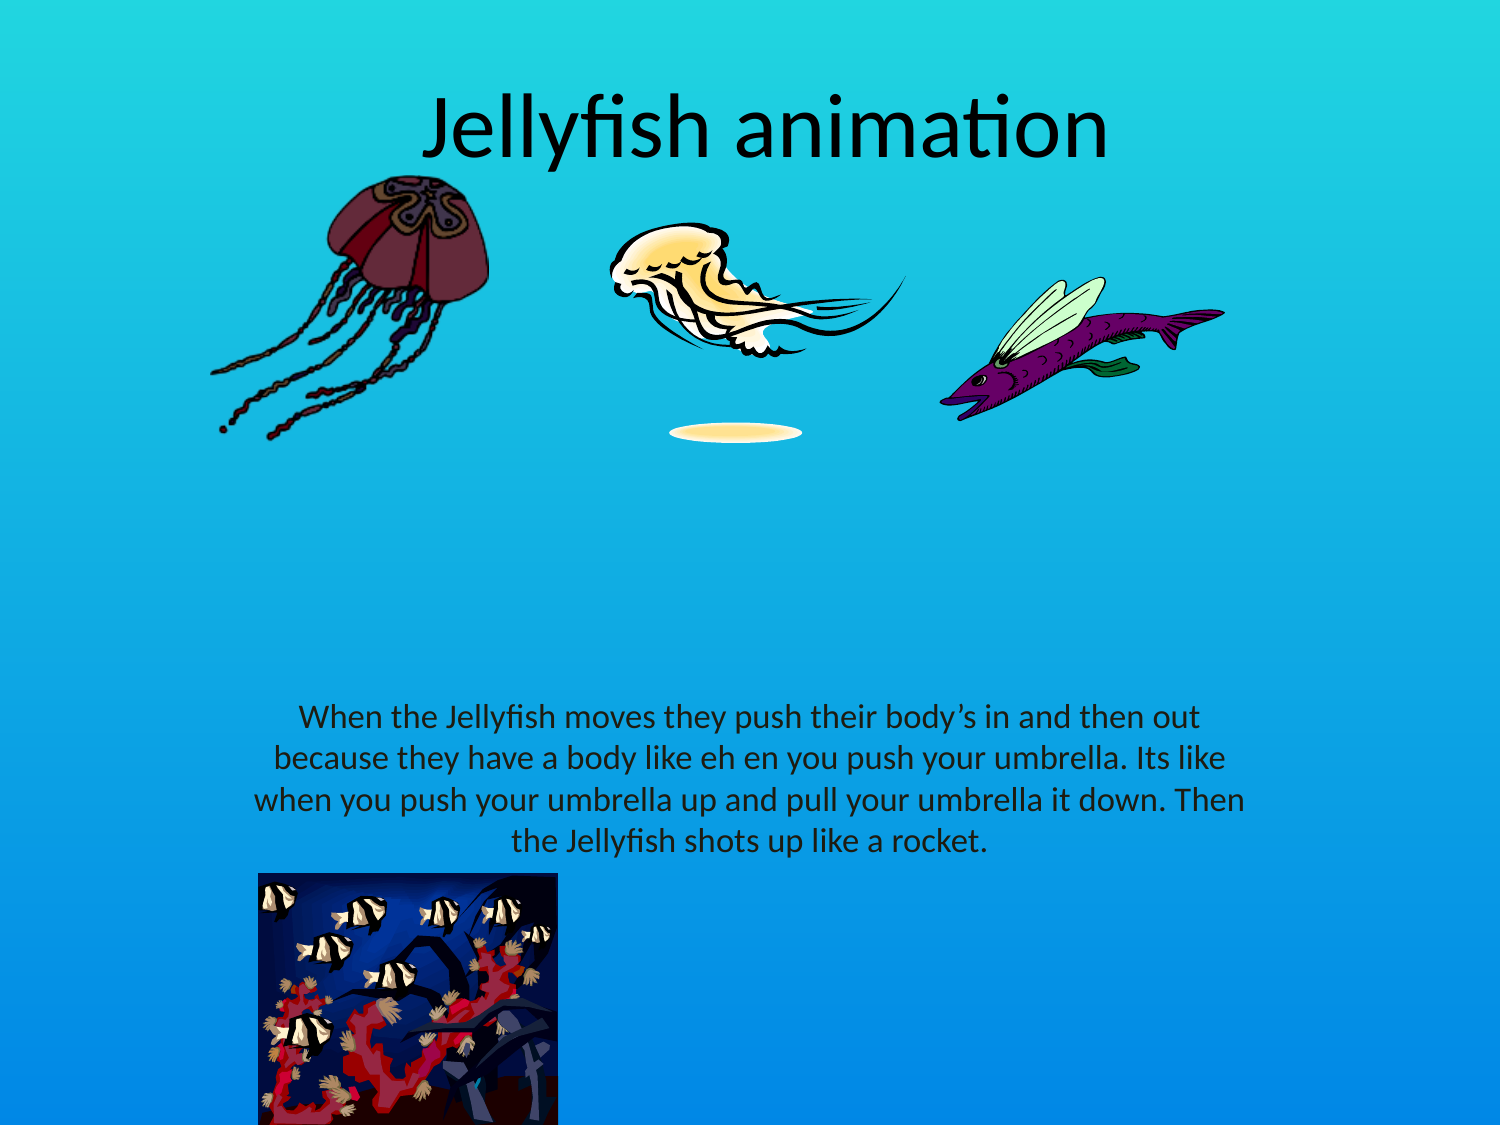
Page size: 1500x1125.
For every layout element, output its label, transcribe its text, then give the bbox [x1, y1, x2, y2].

picture [257, 874, 559, 1125]
picture [210, 175, 490, 444]
picture [924, 279, 1222, 396]
title Jellyfish animation [128, 0, 1404, 242]
picture [609, 222, 906, 444]
subtitle When the Jellyfish moves they push their body’s in and then out because they have a body like eh en you push your umbrella. Its like when you push your umbrella up and pull your umbrella it down. Then the Jellyfish shots up like a rocket. [225, 637, 1275, 925]
